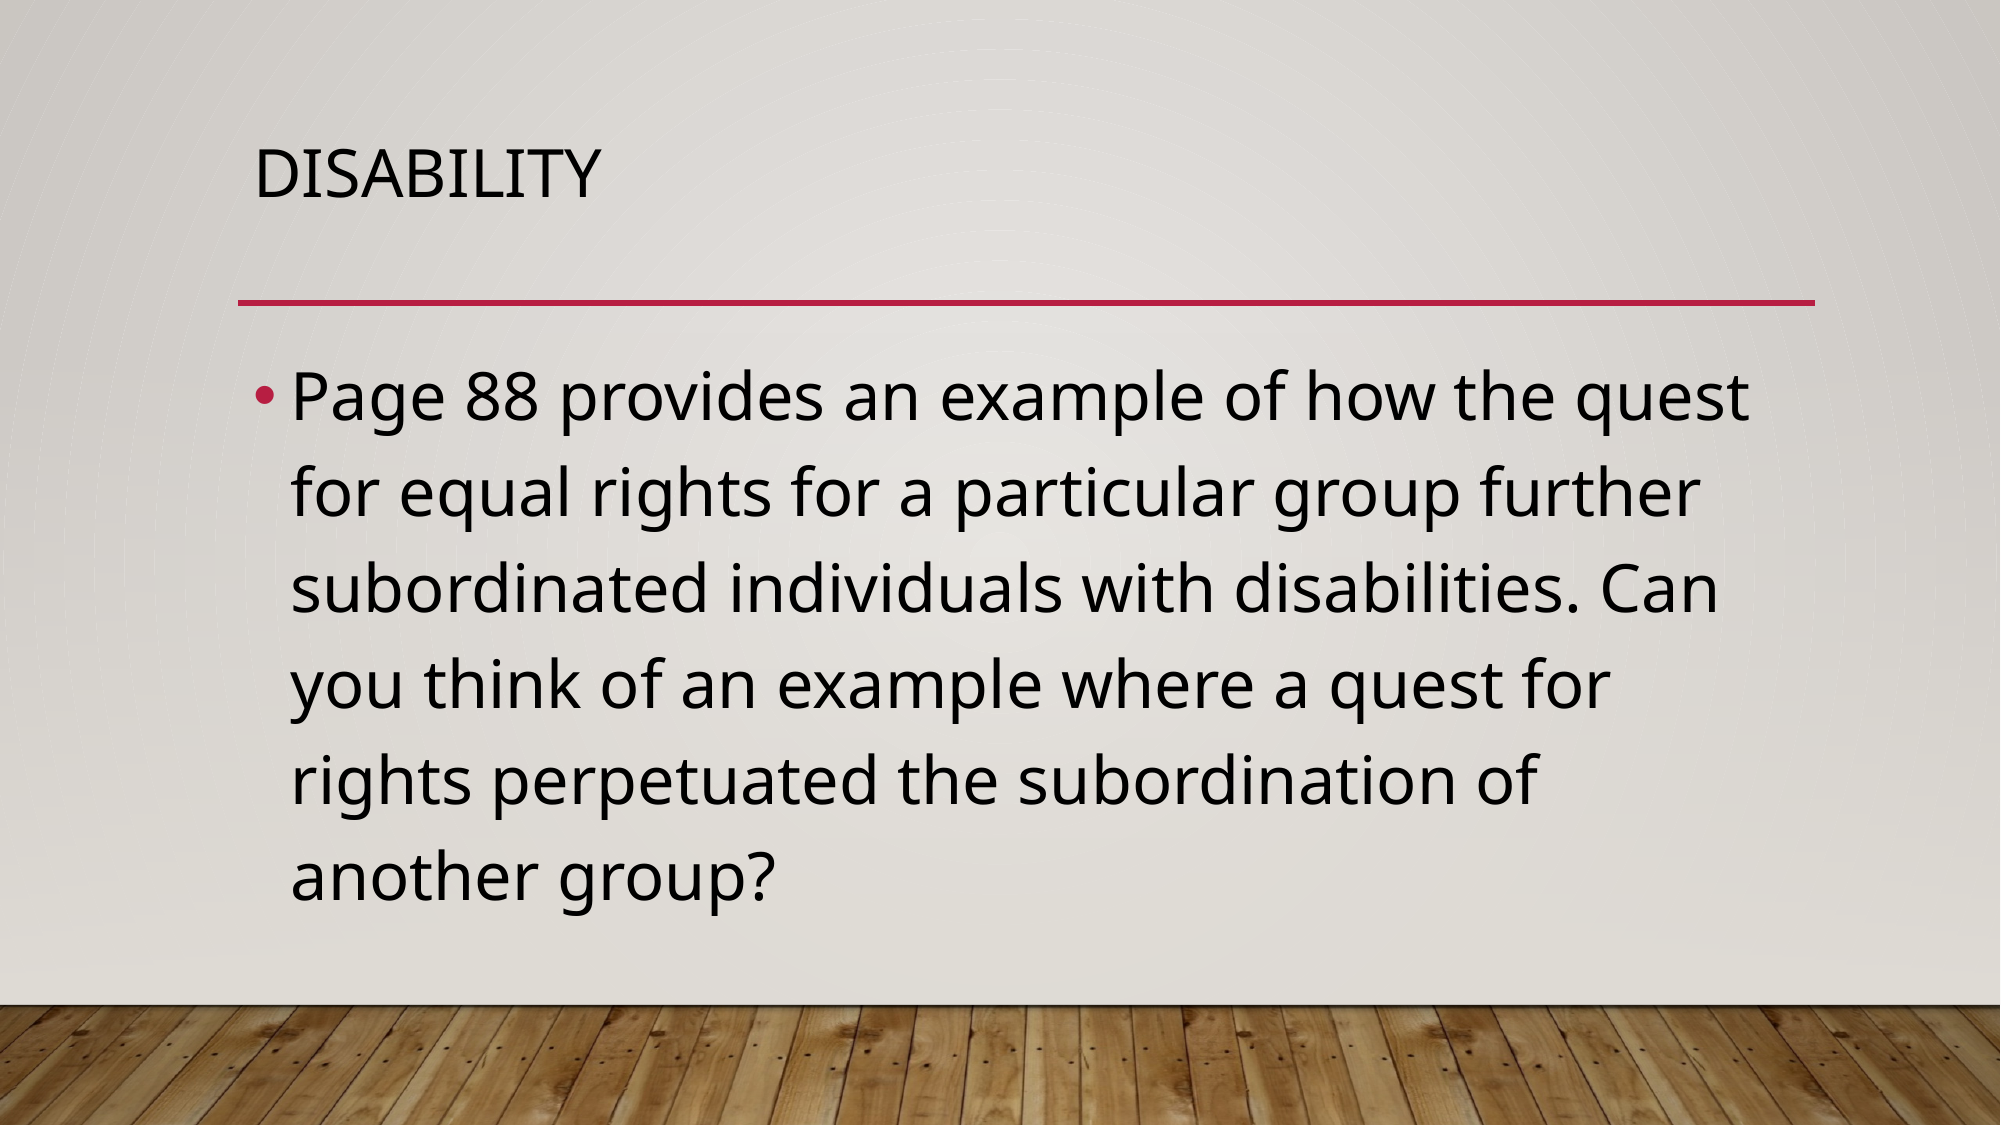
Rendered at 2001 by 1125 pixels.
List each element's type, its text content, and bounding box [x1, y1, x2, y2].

picture [0, 1005, 2000, 1125]
title disability [238, 131, 1814, 305]
list Page 88 provides an example of how the quest for equal rights for a particular group further subordinated individuals with disabilities. Can you think of an example where a quest for rights perpetuated the subordination of another group? [238, 330, 1814, 897]
